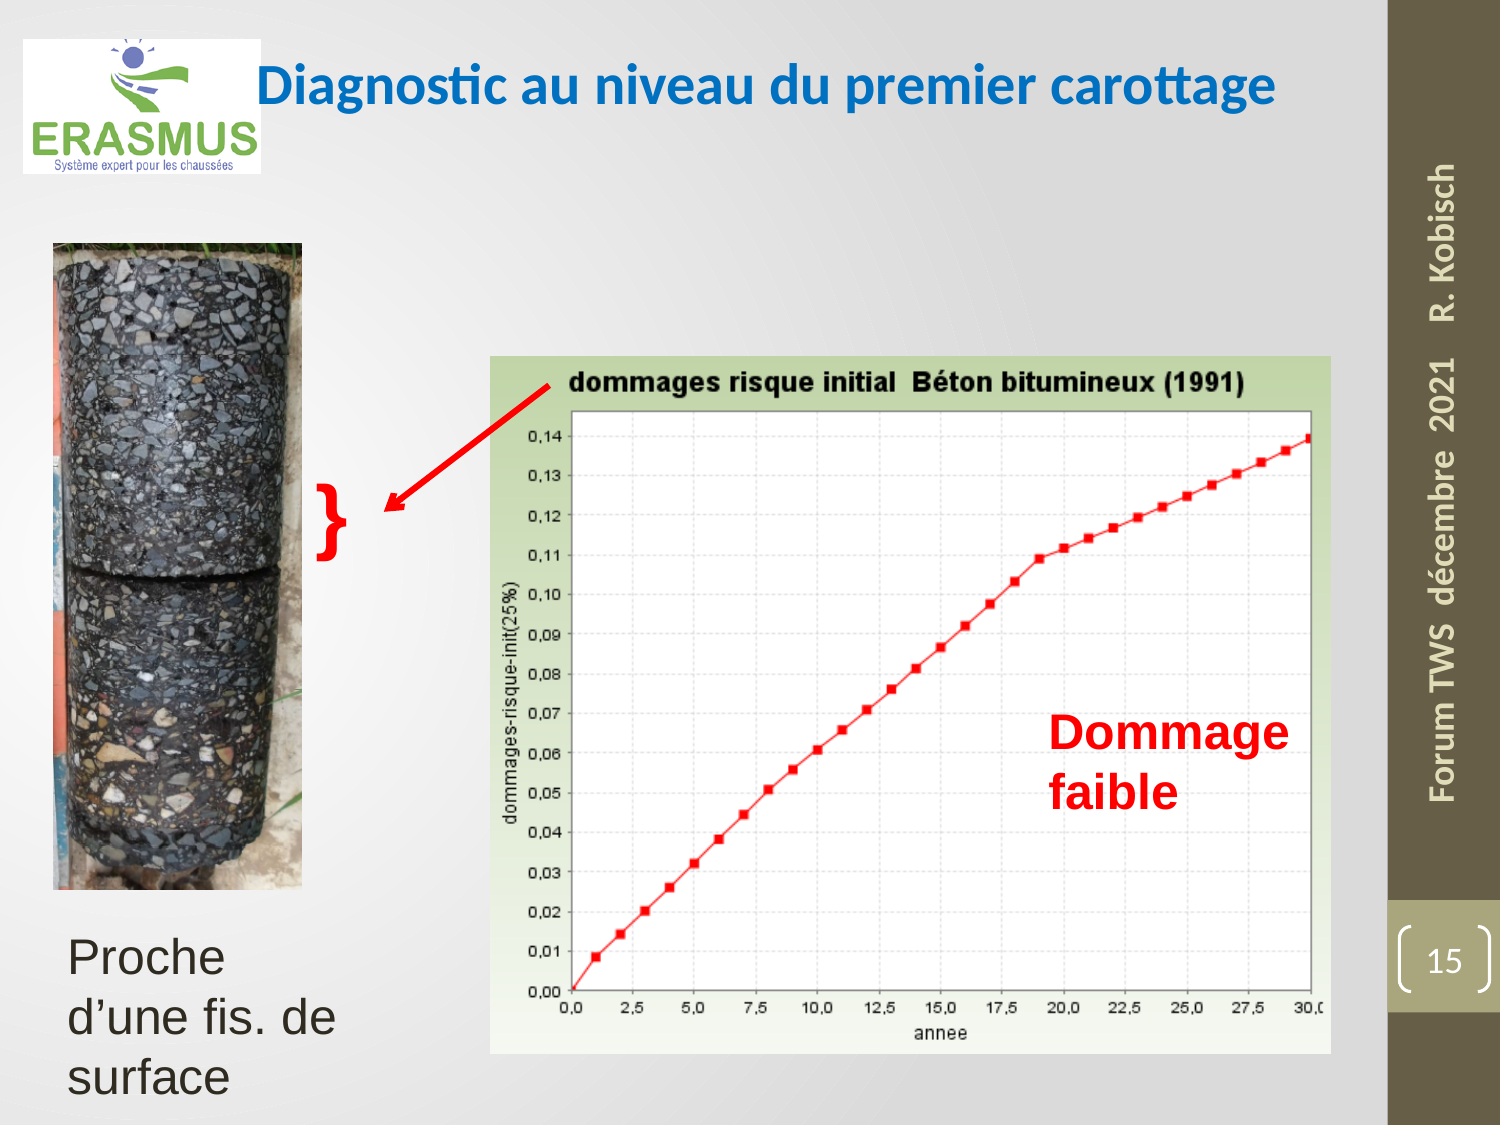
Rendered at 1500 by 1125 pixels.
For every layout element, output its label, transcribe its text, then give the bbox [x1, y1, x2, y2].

slide_number 15 [1397, 924, 1492, 994]
text_box Diagnostic au niveau du premier carottage [272, 39, 1400, 125]
picture [52, 243, 302, 891]
picture [489, 355, 1332, 1054]
picture [23, 38, 262, 175]
footer Forum TWS décembre 2021 R. Kobisch [1408, 78, 1469, 889]
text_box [383, 384, 550, 513]
text_box Proche d’une fis. de surface [53, 916, 360, 1112]
text_box Dommage faible [1342, 692, 1353, 828]
text_box } [313, 453, 360, 569]
